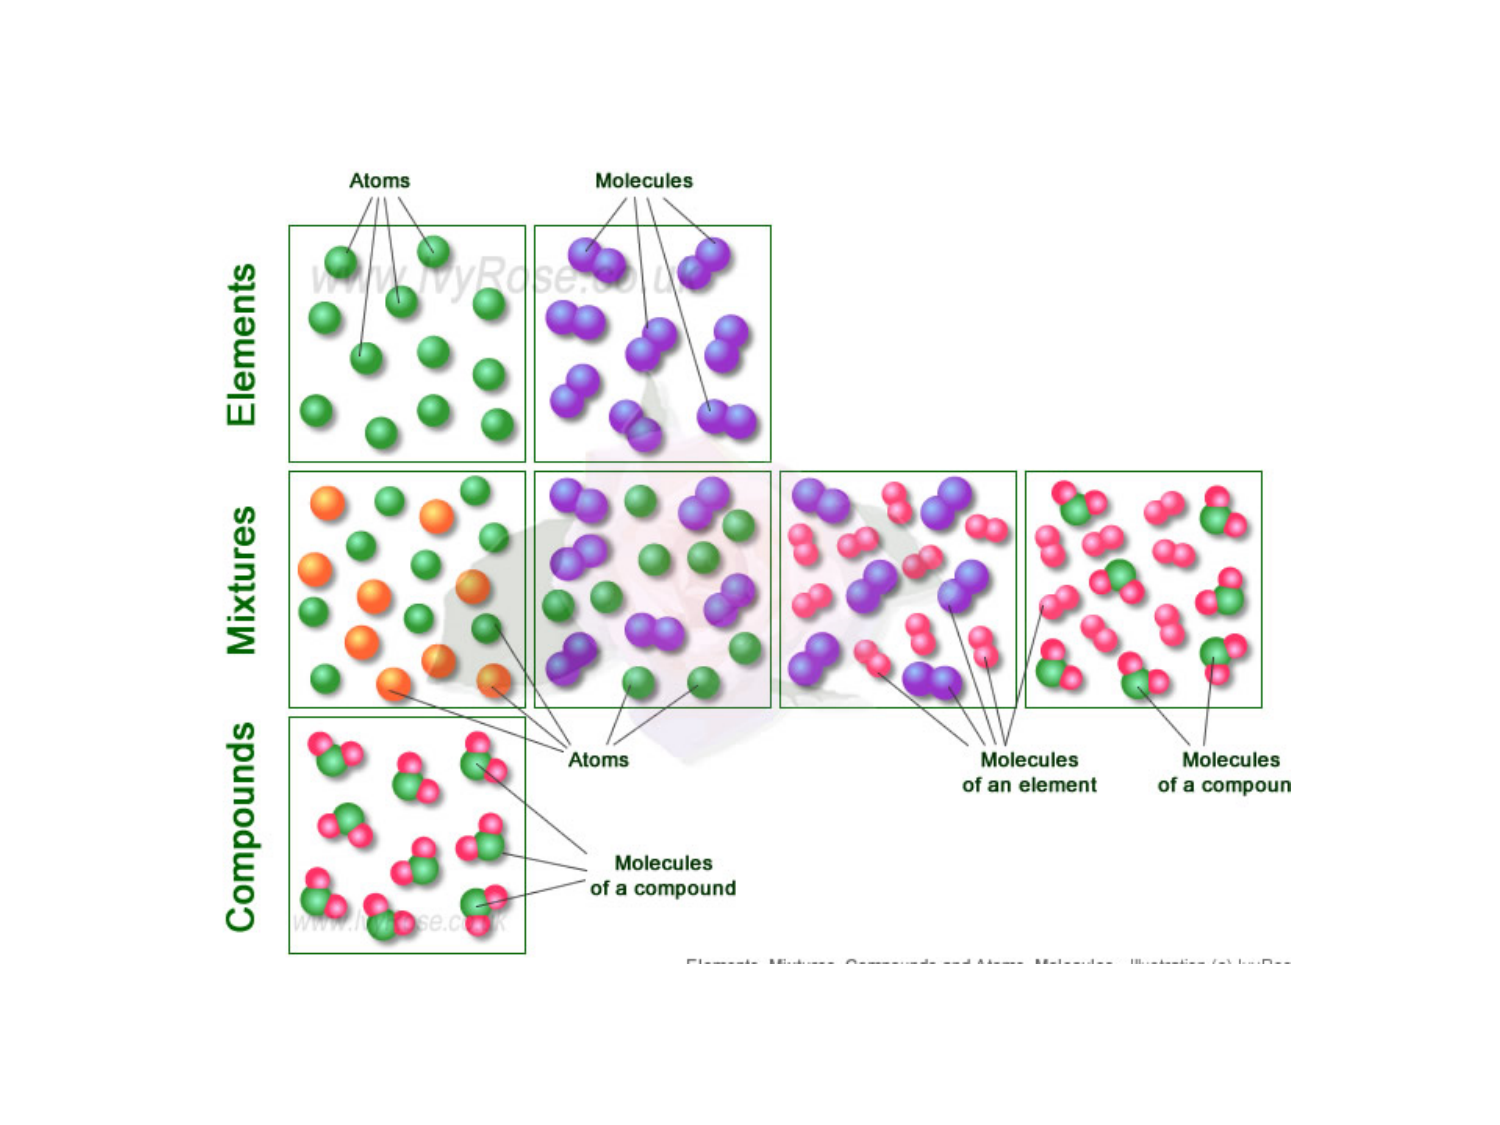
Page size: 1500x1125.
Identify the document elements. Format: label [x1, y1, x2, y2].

picture [209, 161, 1291, 964]
